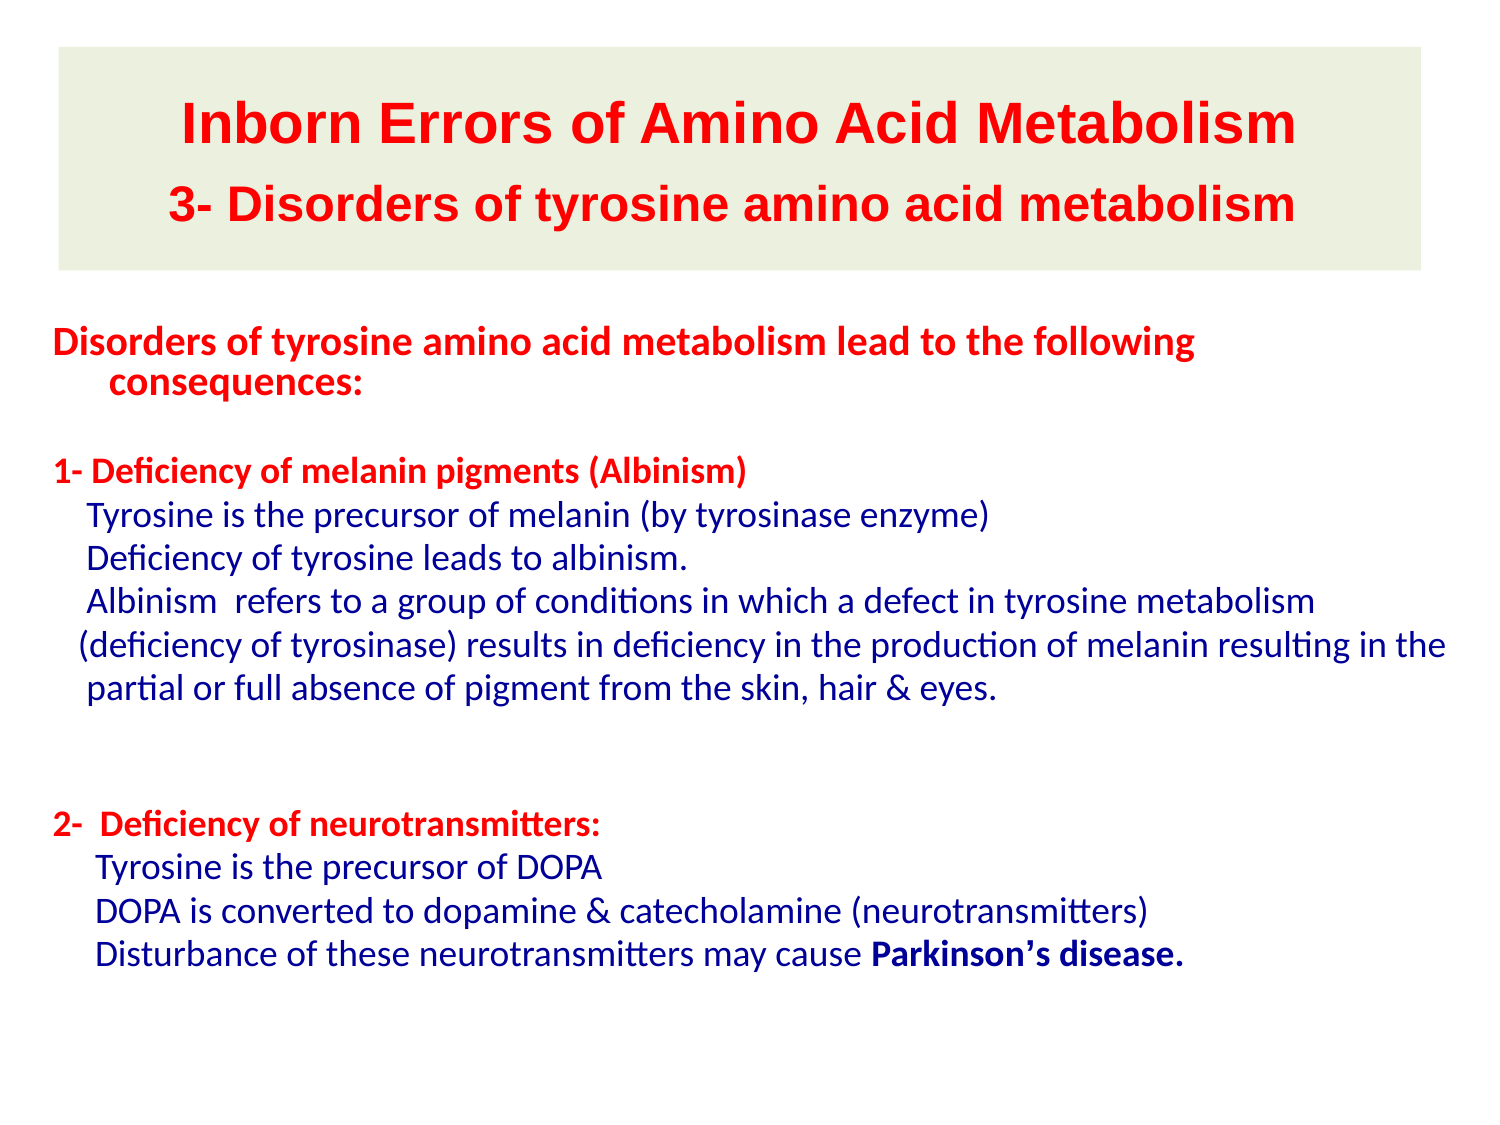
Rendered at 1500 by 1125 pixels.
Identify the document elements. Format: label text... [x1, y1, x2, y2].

text_box Inborn Errors of Amino Acid Metabolism 3- Disorders of tyrosine amino acid metabolism [58, 46, 1421, 271]
list Disorders of tyrosine amino acid metabolism lead to the following consequences: 1- Deficiency of melanin pigments (Albinism) Tyrosine is the precursor of melanin (by tyrosinase enzyme) Deficiency of tyrosine leads to albinism. Albinism refers to a group of conditions in which a defect in tyrosine metabolism (deficiency of tyrosinase) results in deficiency in the production of melanin resulting in the partial or full absence of pigment from the skin, hair & eyes. 2- Deficiency of neurotransmitters: Tyrosine is the precursor of DOPA DOPA is converted to dopamine & catecholamine (neurotransmitters) Disturbance of these neurotransmitters may cause Parkinson’s disease. [37, 257, 1475, 1050]
